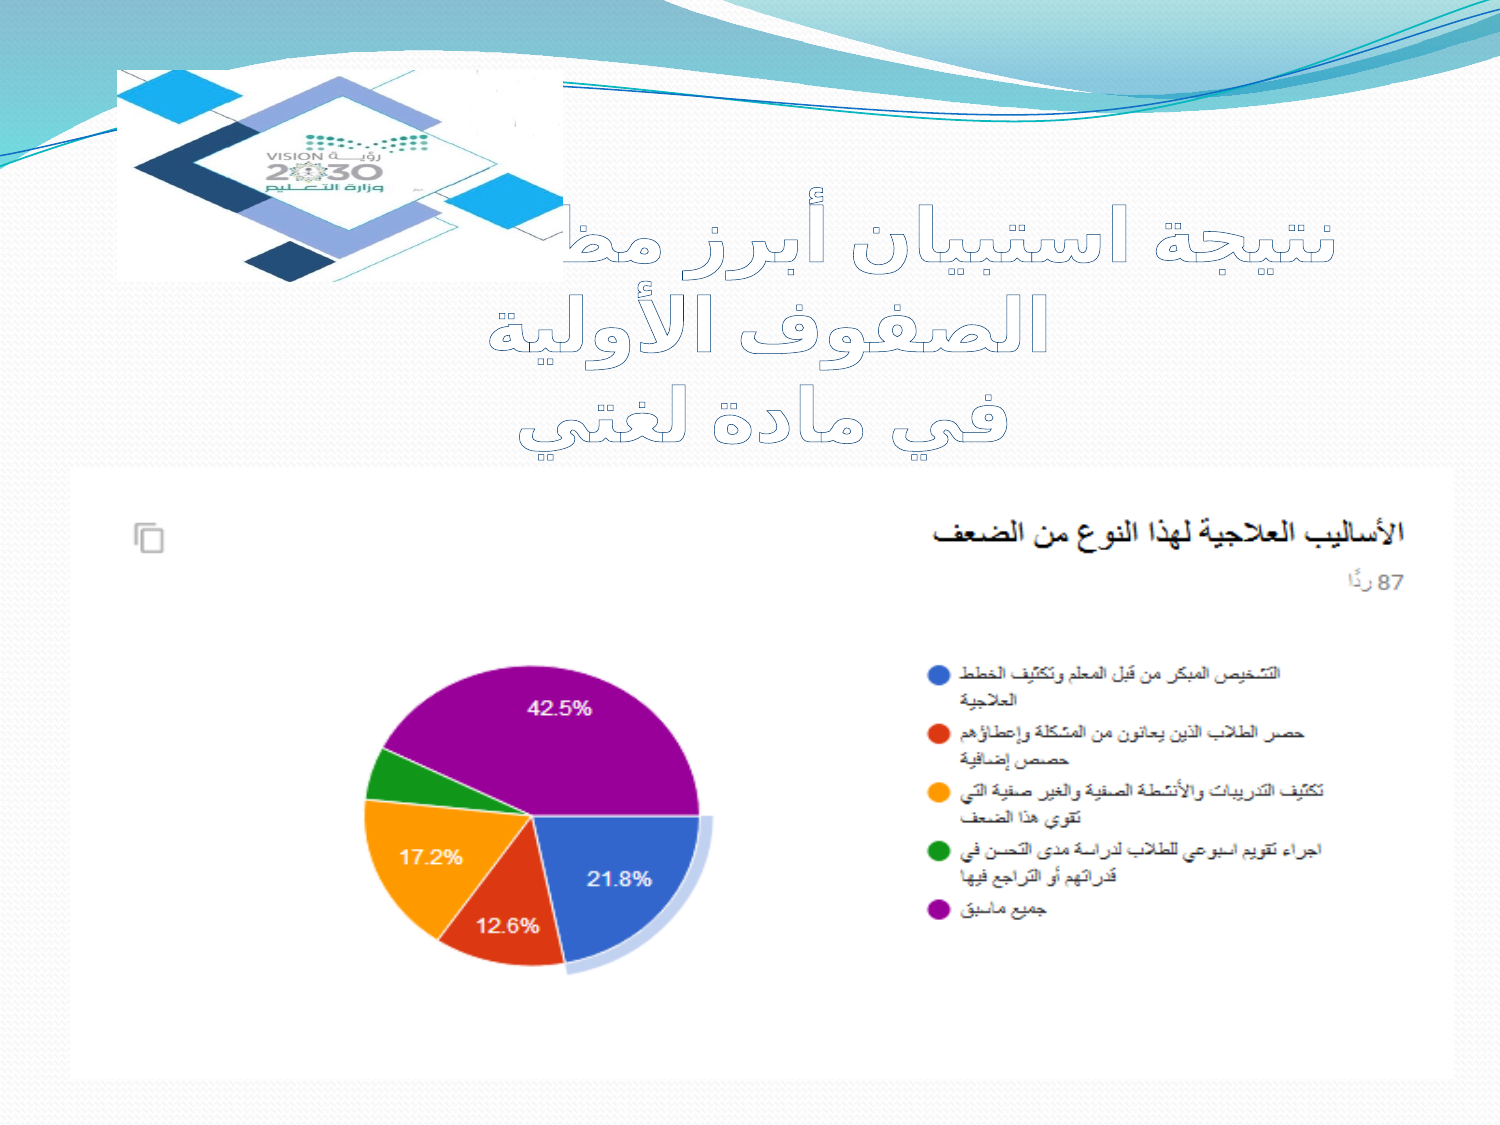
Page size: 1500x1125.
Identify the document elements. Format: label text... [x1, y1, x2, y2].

picture [116, 70, 563, 282]
title نتيجة استبيان أبرز مظاهر ضعف الصفوف الأولية في مادة لغتي [93, 292, 1444, 457]
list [70, 468, 1454, 1079]
